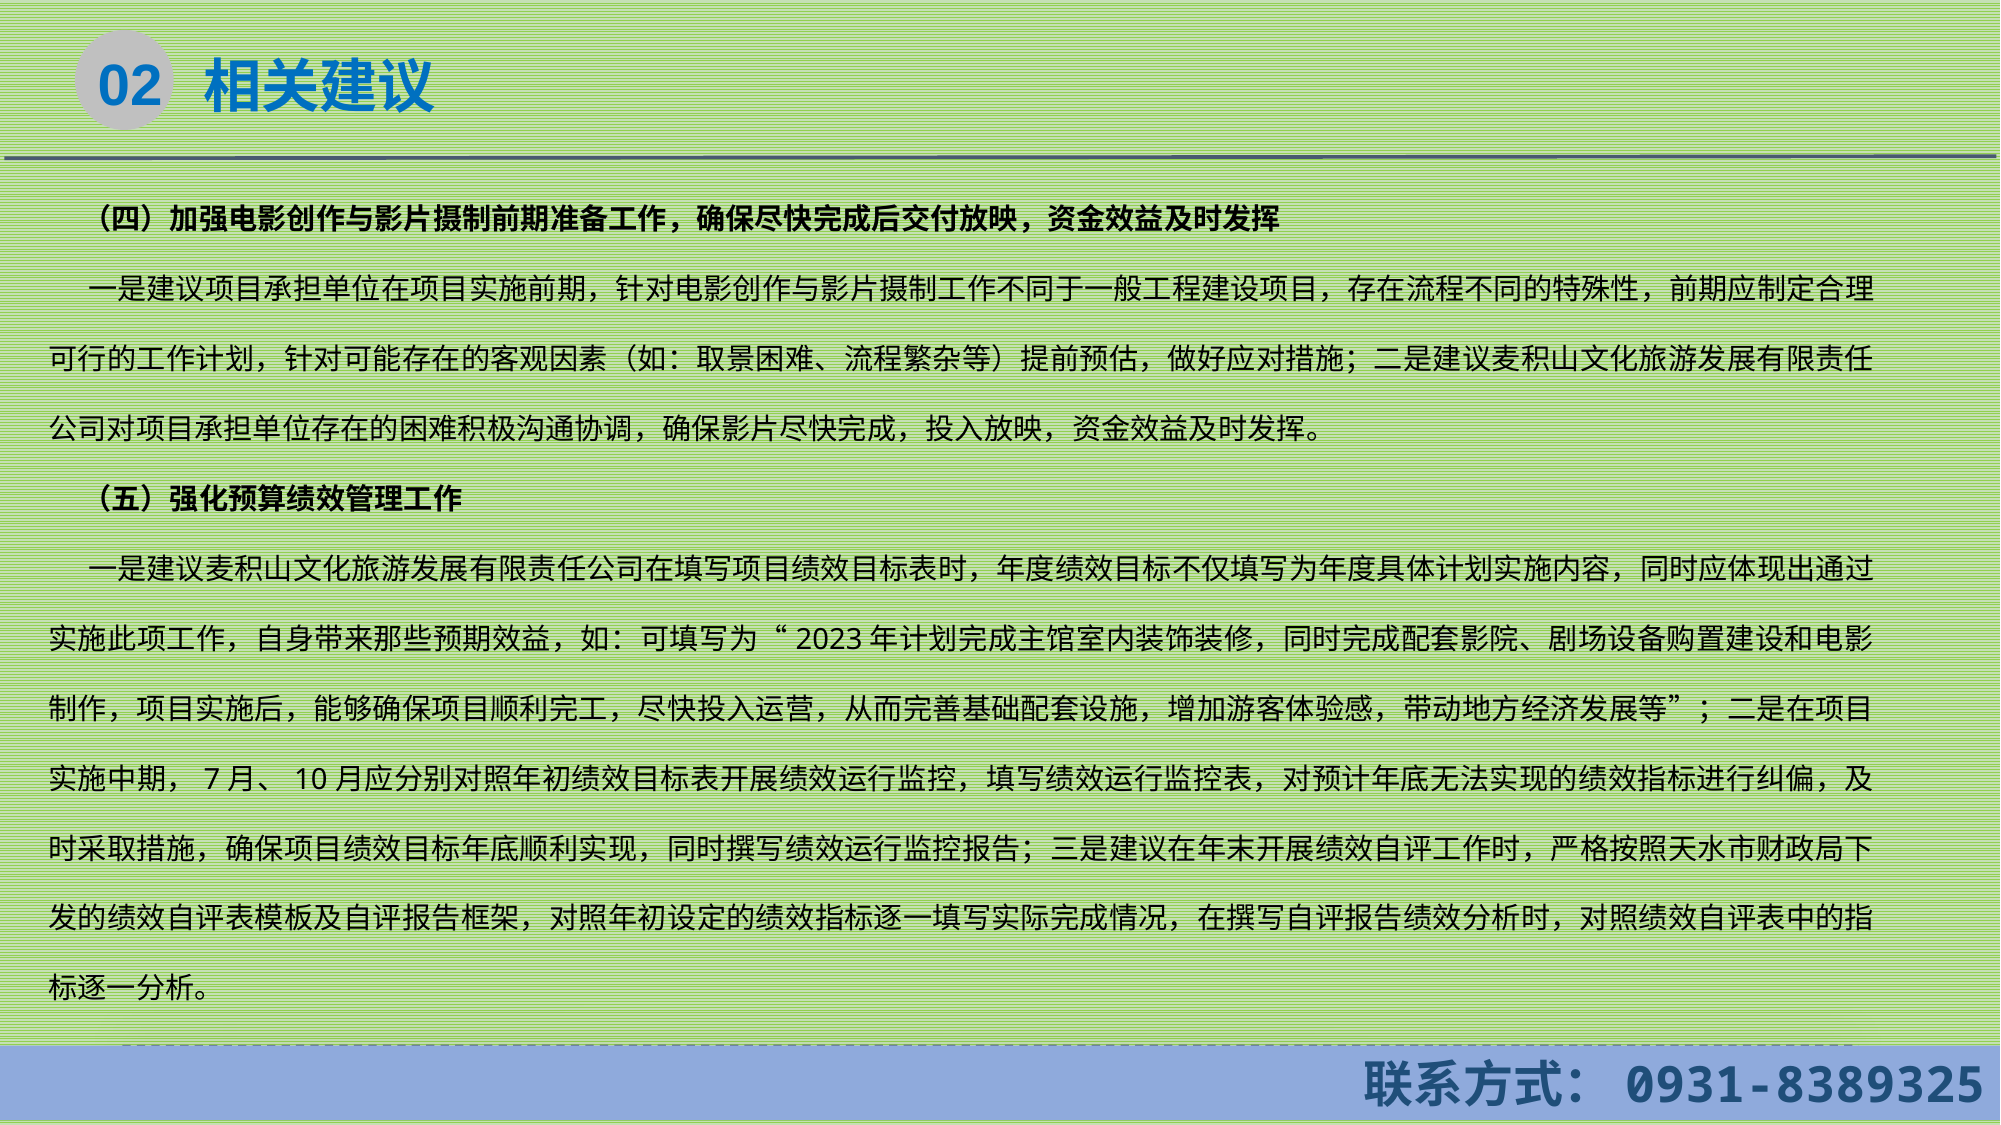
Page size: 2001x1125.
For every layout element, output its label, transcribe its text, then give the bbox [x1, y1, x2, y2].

text_box 联系方式：0931-8389325 [0, 1045, 2000, 1121]
text_box （四）加强电影创作与影片摄制前期准备工作，确保尽快完成后交付放映，资金效益及时发挥 一是建议项目承担单位在项目实施前期，针对电影创作与影片摄制工作不同于一般工程建设项目，存在流程不同的特殊性，前期应制定合理可行的工作计划，针对可能存在的客观因素（如：取景困难、流程繁杂等）提前预估，做好应对措施；二是建议麦积山文化旅游发展有限责任公司对项目承担单位存在的困难积极沟通协调，确保影片尽快完成，投入放映，资金效益及时发挥。 （五）强化预算绩效管理工作 一是建议麦积山文化旅游发展有限责任公司在填写项目绩效目标表时，年度绩效目标不仅填写为年度具体计划实施内容，同时应体现出通过实施此项工作，自身带来那些预期效益，如：可填写为“2023年计划完成主馆室内装饰装修，同时完成配套影院、剧场设备购置建设和电影制作，项目实施后，能够确保项目顺利完工，尽快投入运营，从而完善基础配套设施，增加游客体验感，带动地方经济发展等”；二是在项目实施中期，7月、10月应分别对照年初绩效目标表开展绩效运行监控，填写绩效运行监控表，对预计年底无法实现的绩效指标进行纠偏，及时采取措施，确保项目绩效目标年底顺利实现，同时撰写绩效运行监控报告；三是建议在年末开展绩效自评工作时，严格按照天水市财政局下发的绩效自评表模板及自评报告框架，对照年初设定的绩效指标逐一填写实际完成情况，在撰写自评报告绩效分析时，对照绩效自评表中的指标逐一分析。 [33, 159, 1889, 1022]
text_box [74, 29, 823, 130]
